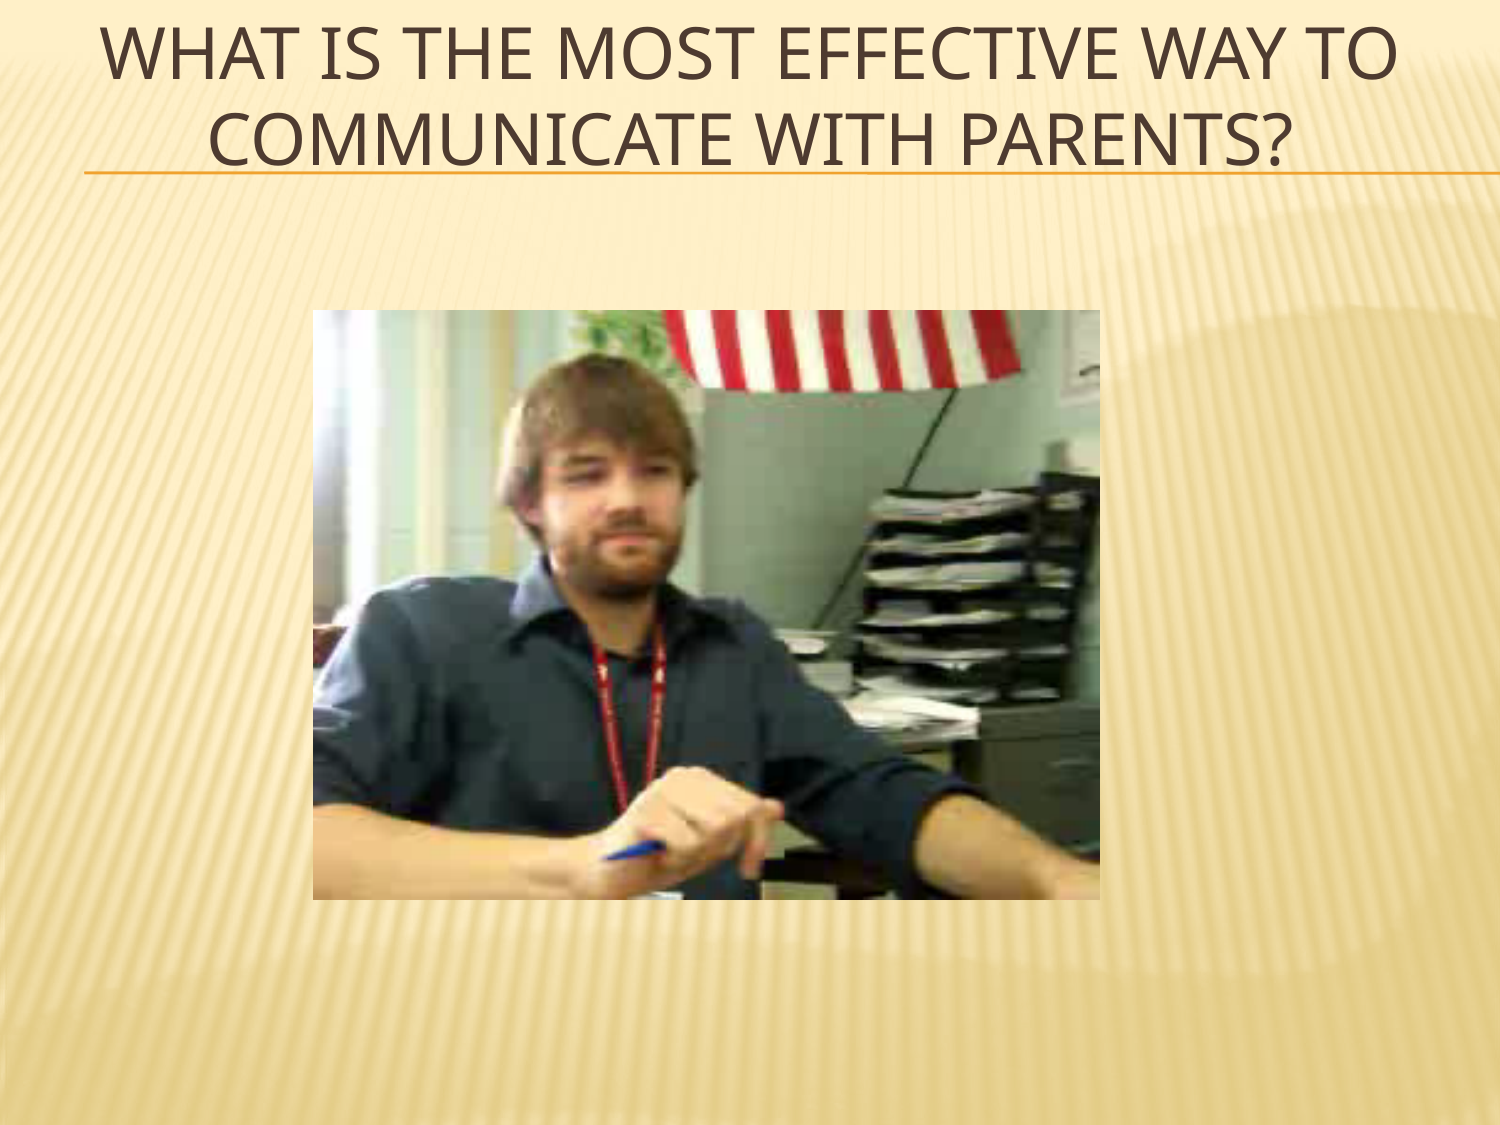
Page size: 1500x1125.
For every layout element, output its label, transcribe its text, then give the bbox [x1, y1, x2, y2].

title What is the most effective way to communicate with parents? [0, 0, 1500, 188]
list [312, 309, 1101, 901]
